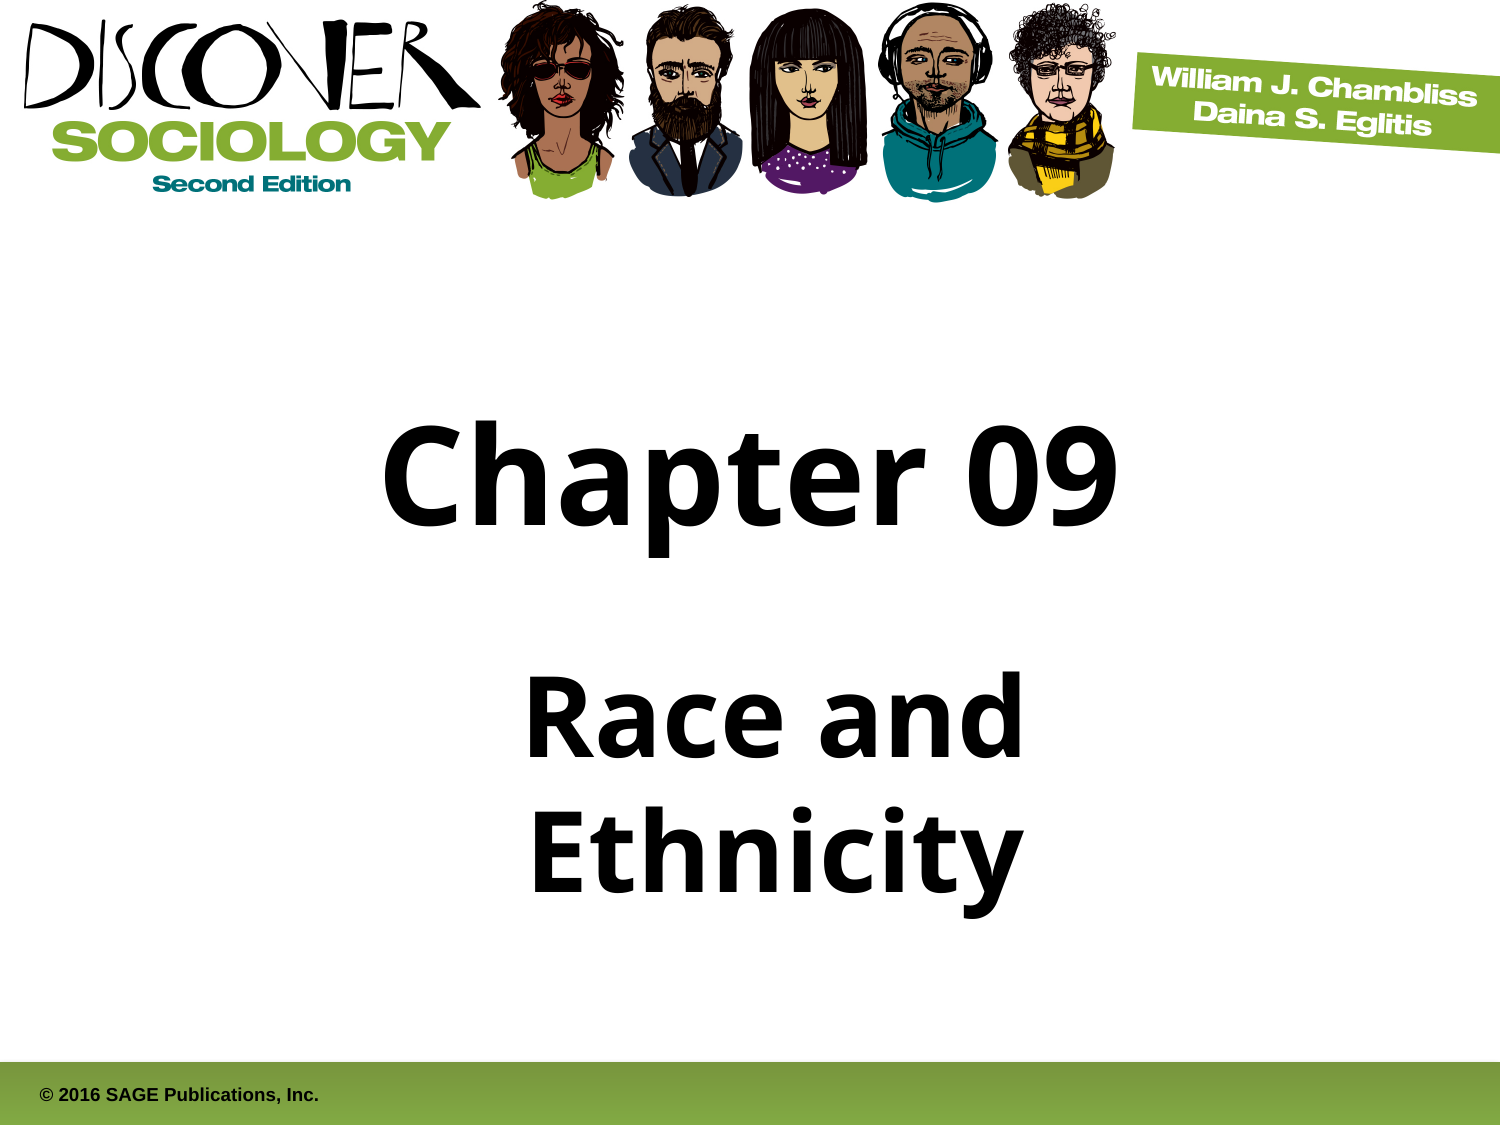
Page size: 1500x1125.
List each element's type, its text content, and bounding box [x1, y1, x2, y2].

subtitle Race and Ethnicity [249, 637, 1300, 925]
title Chapter 09 [112, 349, 1388, 591]
picture [0, 0, 1500, 1062]
